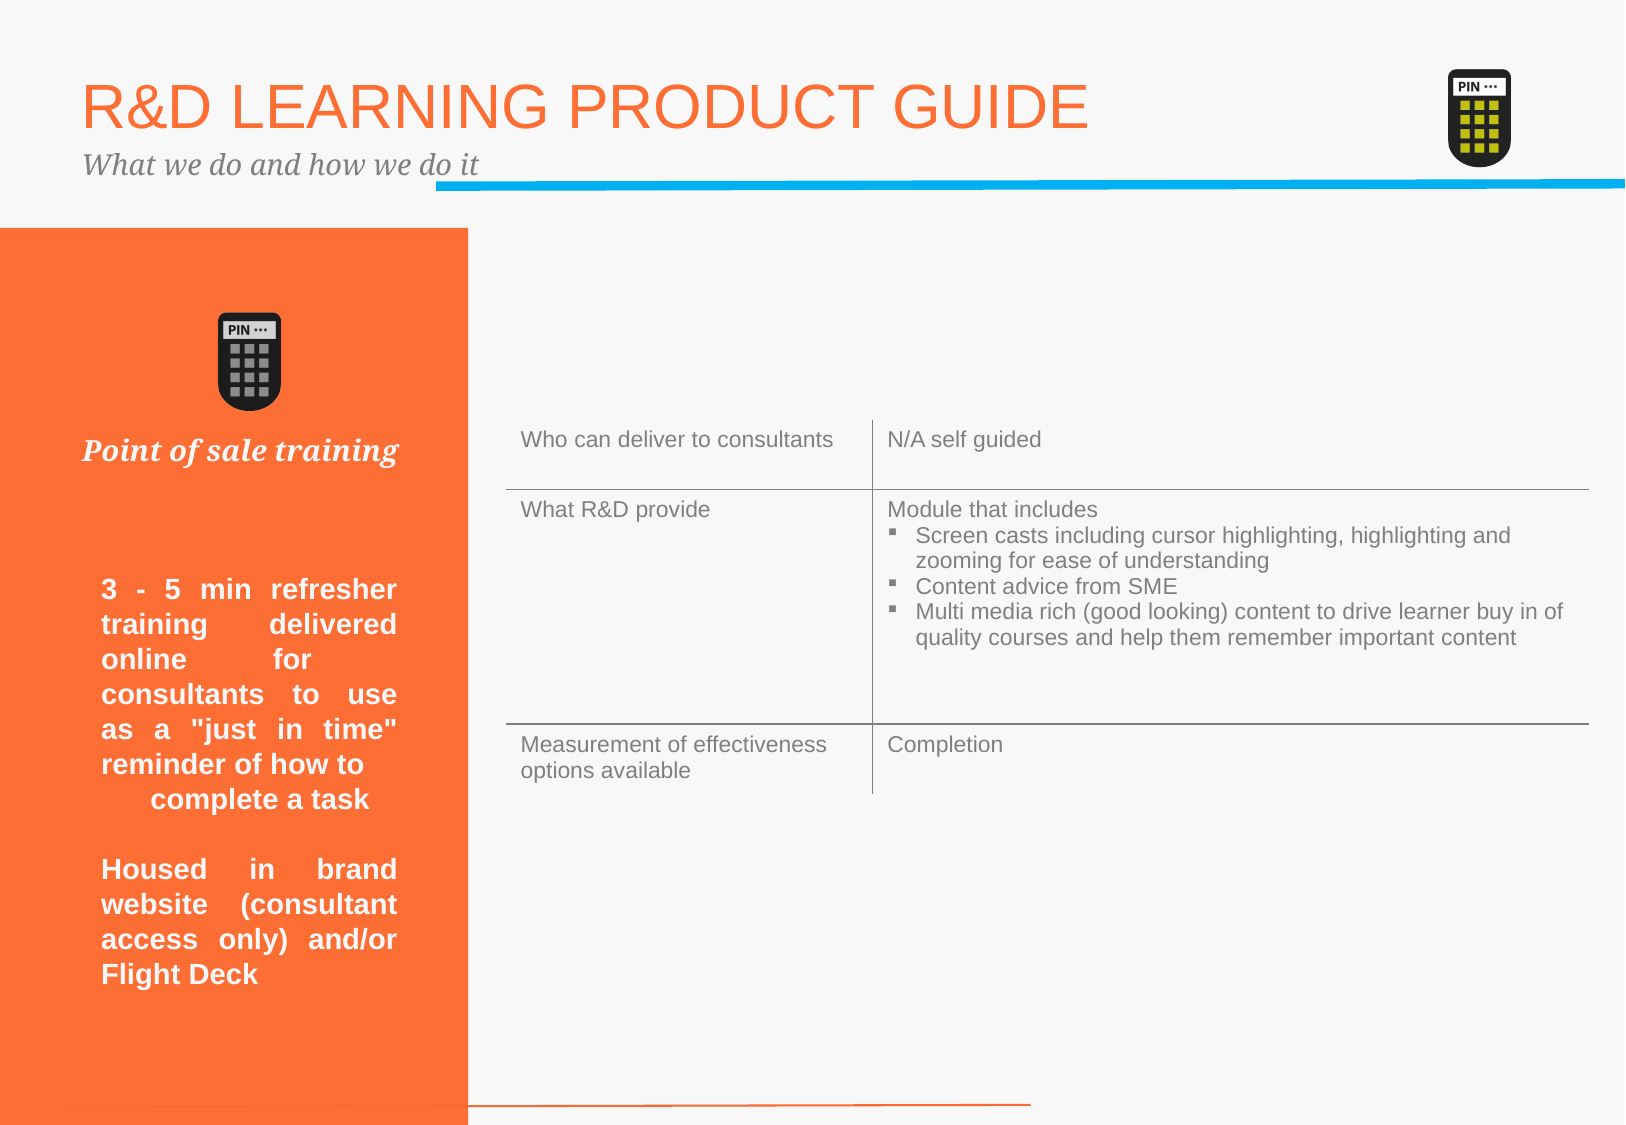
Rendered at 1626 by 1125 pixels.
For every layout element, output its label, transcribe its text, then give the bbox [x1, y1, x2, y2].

text_box [0, 226, 470, 1125]
table_header Who can deliver to consultants [506, 420, 872, 489]
picture [1415, 66, 1544, 170]
picture [185, 310, 314, 414]
table_cell Module that includes Screen casts including cursor highlighting, highlighting and zooming for ease of understanding Content advice from SME Multi media rich (good looking) content to drive learner buy in of quality courses and help them remember important content [873, 490, 1589, 723]
list Point of sale training [64, 432, 417, 511]
table_header N/A self guided [873, 420, 1589, 489]
table_cell Completion [873, 725, 1589, 794]
table_cell What R&D provide [506, 490, 872, 723]
table_cell Measurement of effectiveness options available [506, 725, 872, 794]
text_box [63, 1104, 1031, 1108]
list What we do and how we do it [81, 139, 1544, 228]
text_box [436, 183, 1625, 187]
text_box 3 - 5 min refresher training delivered online for consultants to use as a "just in time" reminder of how to complete a task Housed in brand website (consultant access only) and/or Flight Deck [101, 570, 398, 991]
title R&D Learning product guide [81, 75, 1410, 139]
